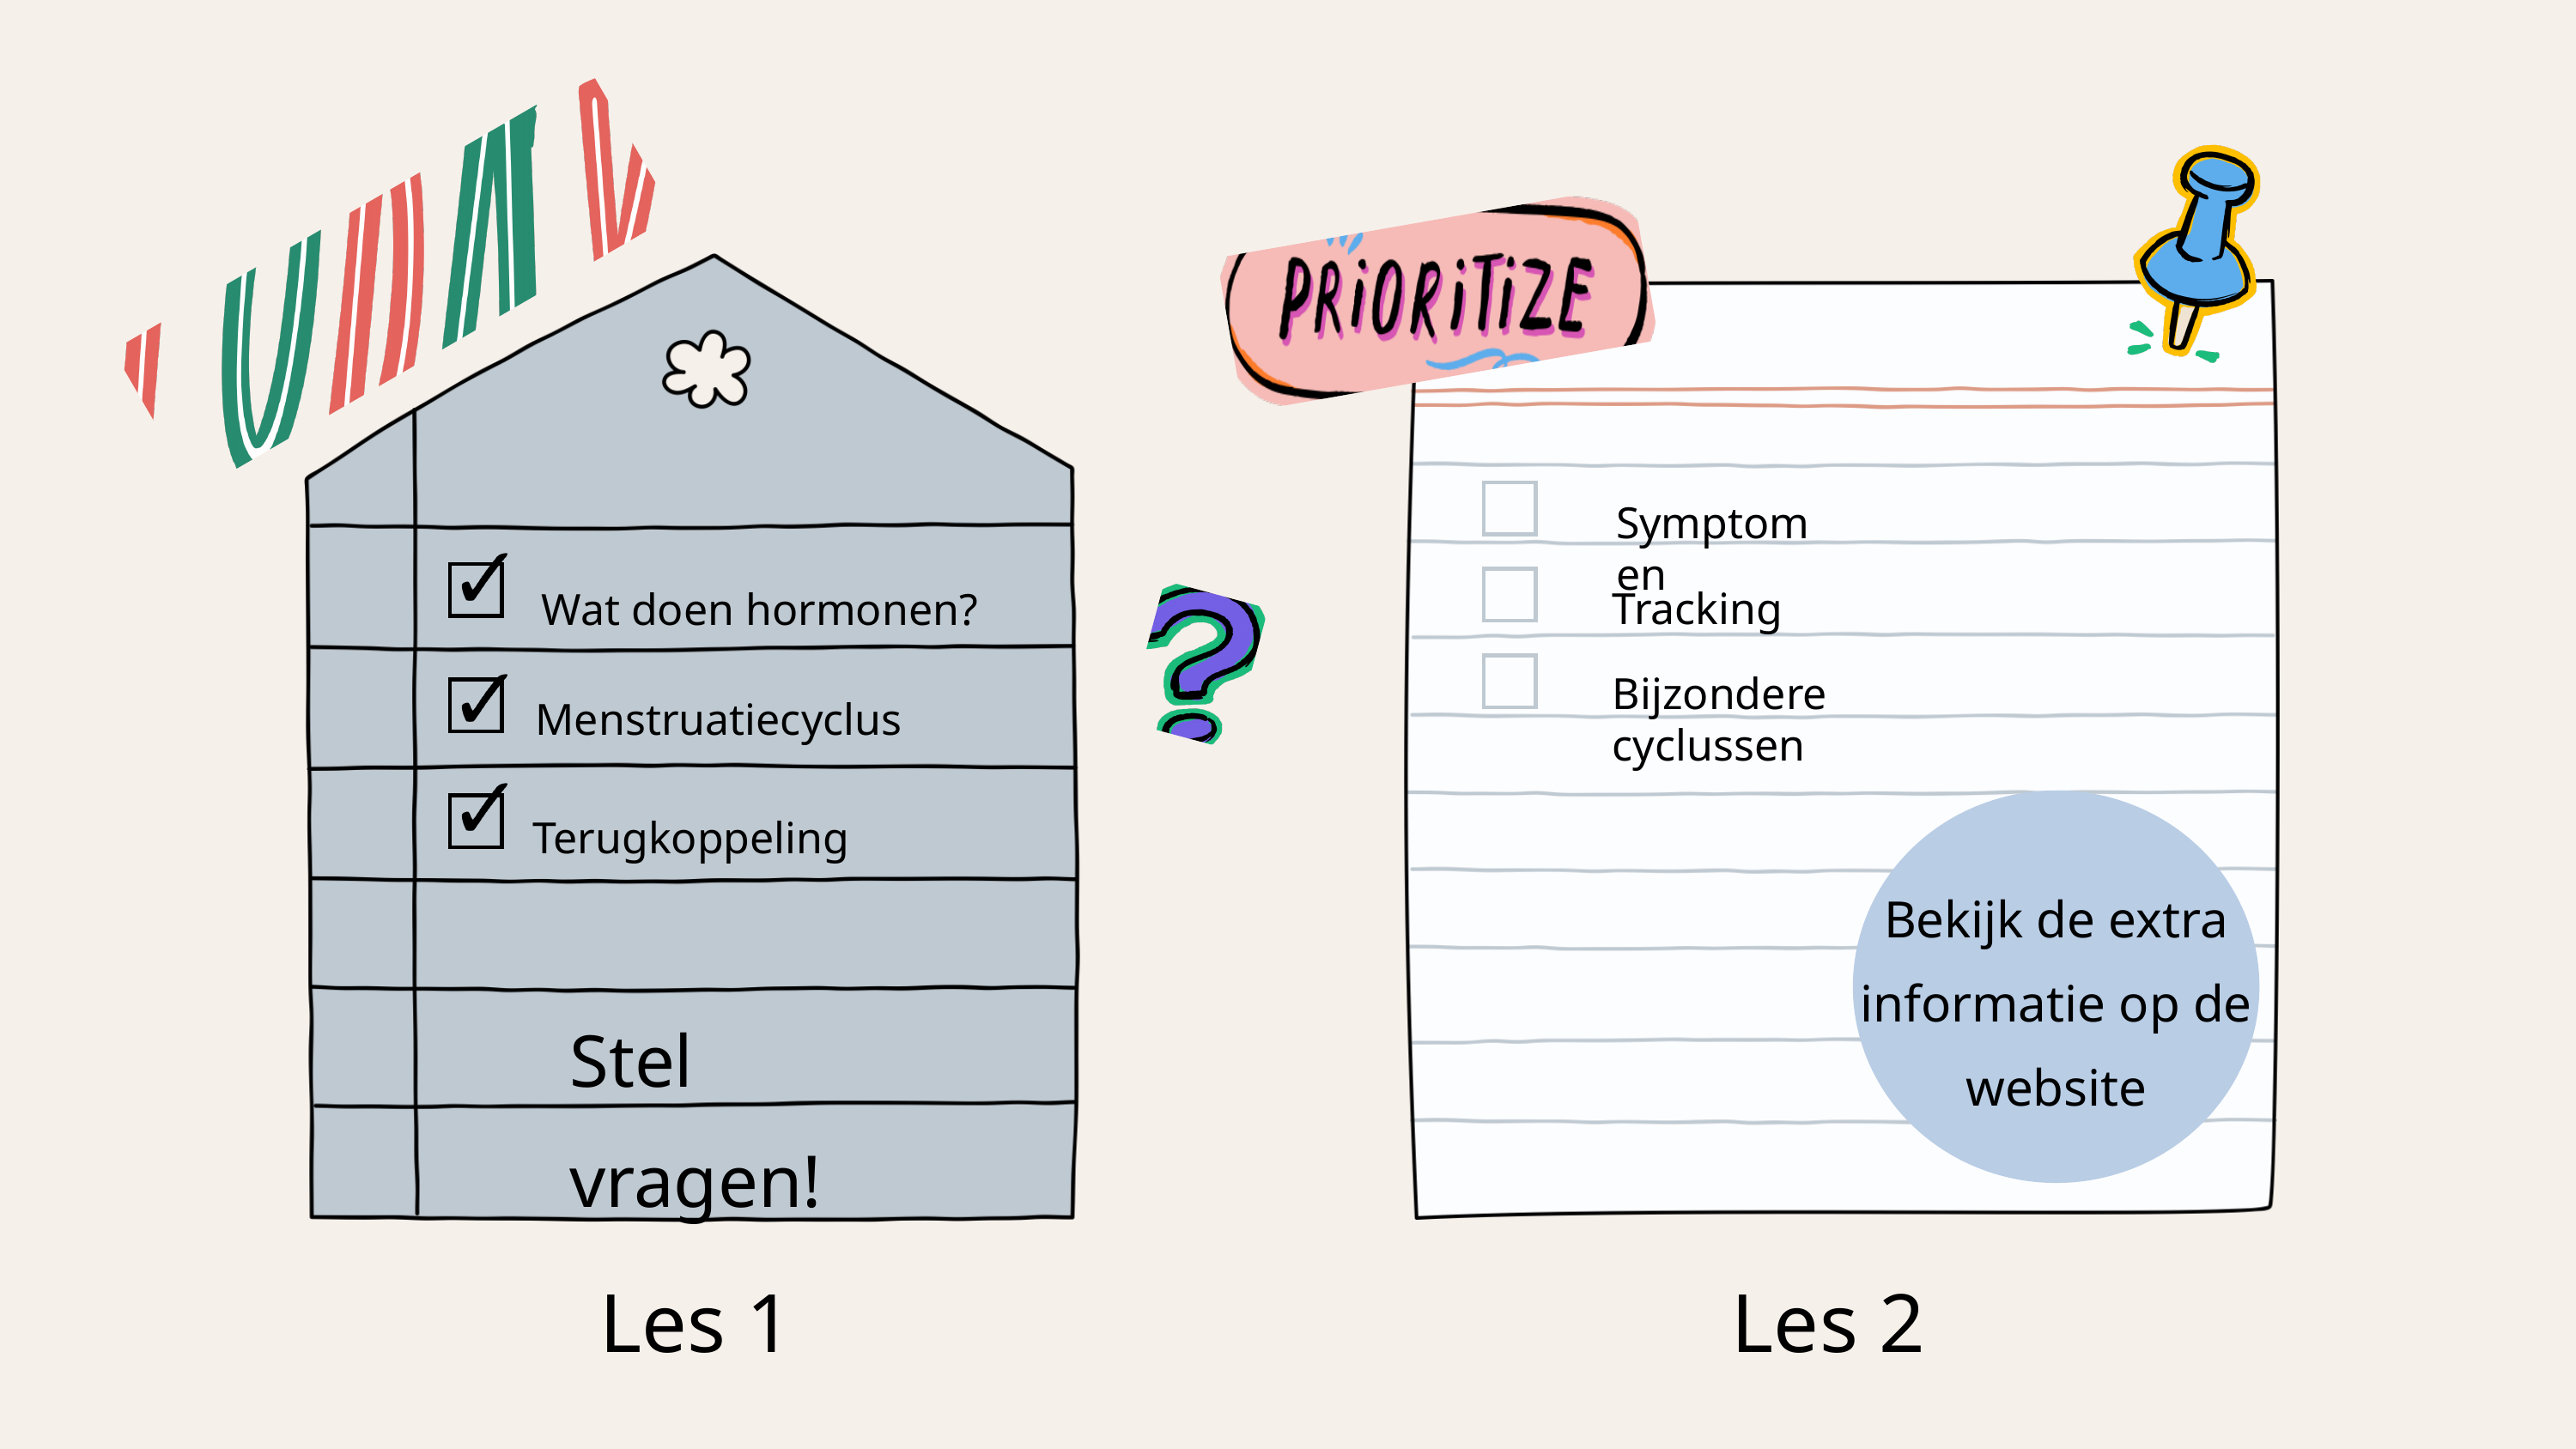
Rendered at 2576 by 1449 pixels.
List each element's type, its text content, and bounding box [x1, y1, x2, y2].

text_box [1483, 652, 1536, 708]
picture [303, 253, 1085, 1222]
text_box Les 1 [355, 1252, 1037, 1369]
text_box Les 2 [1487, 1252, 2170, 1369]
text_box [112, 72, 675, 493]
text_box [1216, 185, 1649, 413]
text_box [2126, 144, 2261, 278]
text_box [449, 676, 502, 732]
picture [1400, 279, 2284, 1220]
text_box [449, 791, 502, 848]
text_box [1127, 580, 1269, 750]
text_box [449, 561, 502, 616]
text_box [1483, 479, 1536, 535]
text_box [1483, 565, 1536, 621]
